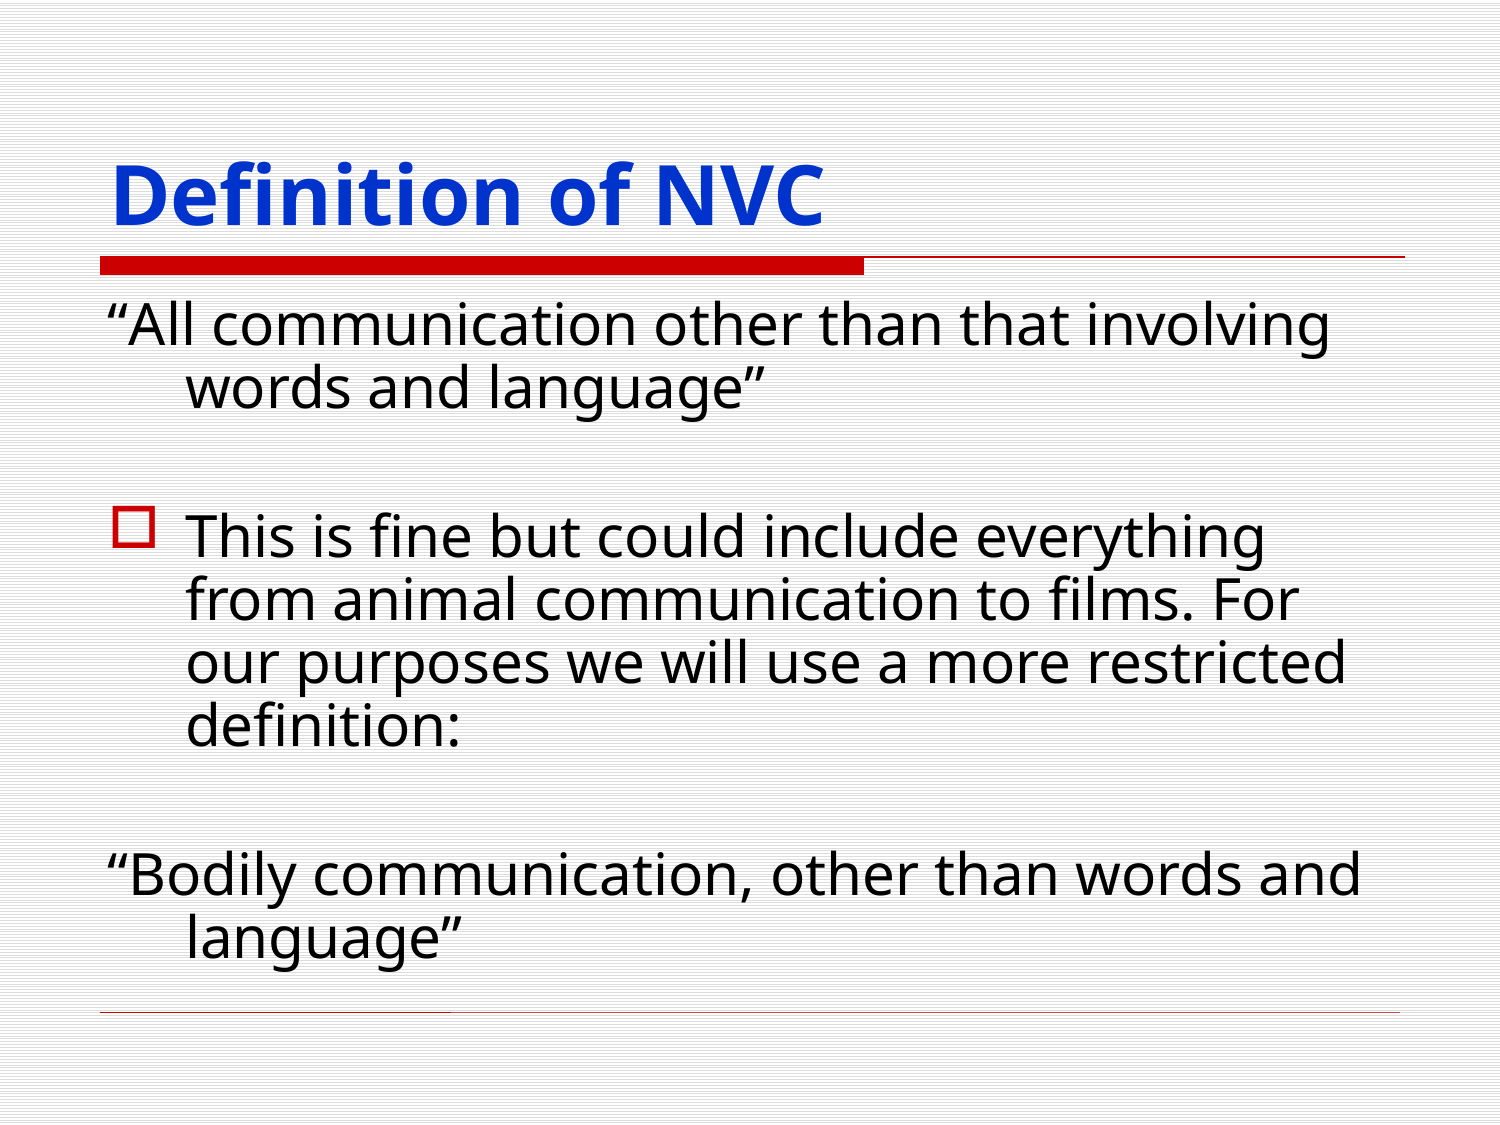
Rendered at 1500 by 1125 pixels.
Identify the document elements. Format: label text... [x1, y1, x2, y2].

list “All communication other than that involving words and language” This is fine but could include everything from animal communication to films. For our purposes we will use a more restricted definition: “Bodily communication, other than words and language” [92, 287, 1406, 988]
title Definition of NVC [93, 49, 1407, 250]
